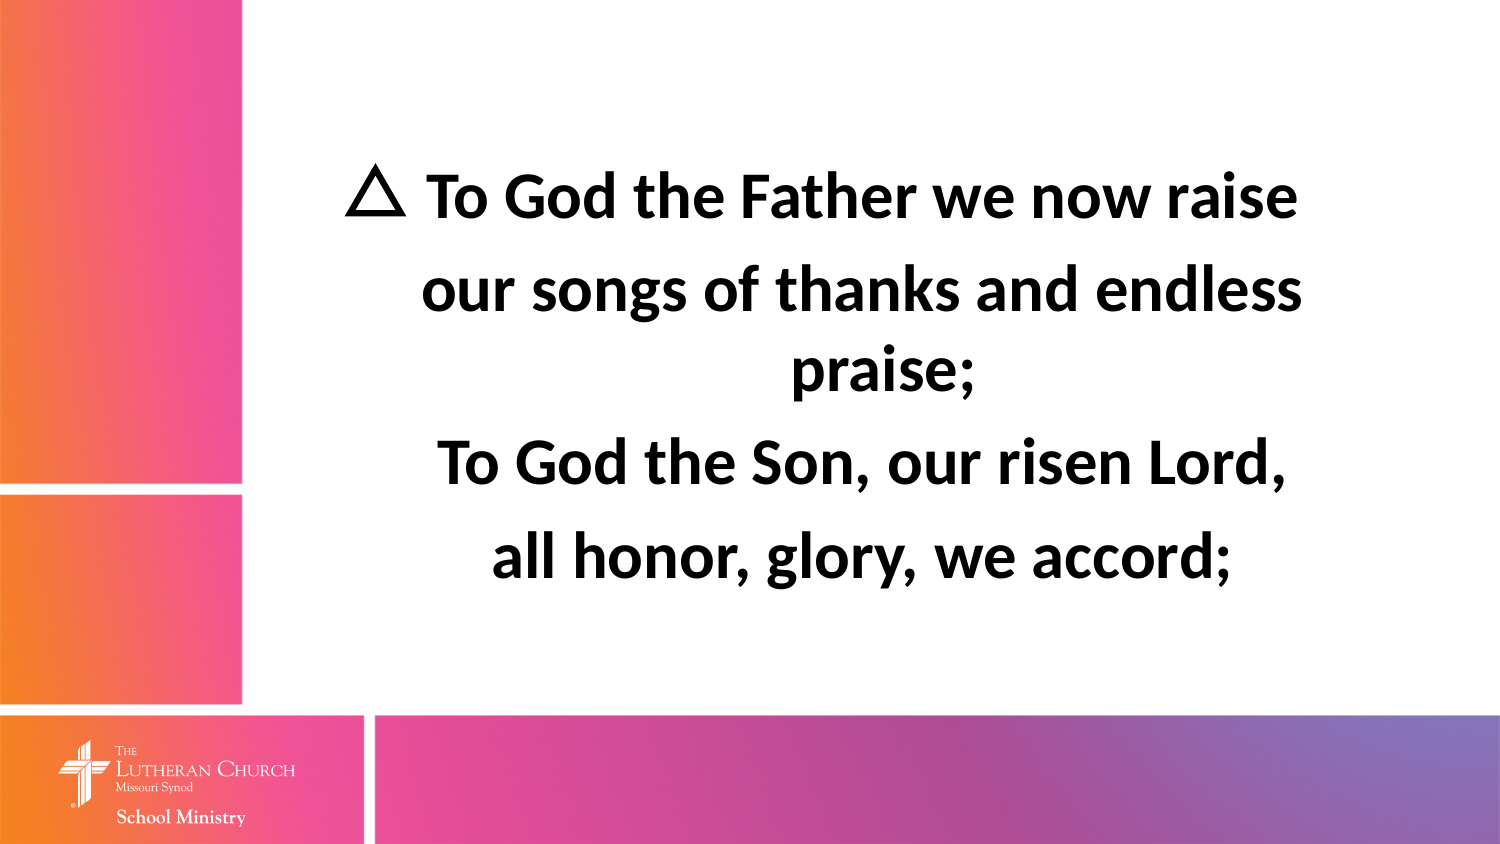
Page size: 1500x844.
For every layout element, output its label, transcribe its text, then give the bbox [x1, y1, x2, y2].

picture [0, 0, 1500, 844]
list To God the Father we now raise our songs of thanks and endless praise; To God the Son, our risen Lord, all honor, glory, we accord; [305, 143, 1420, 548]
text_box [348, 167, 403, 215]
